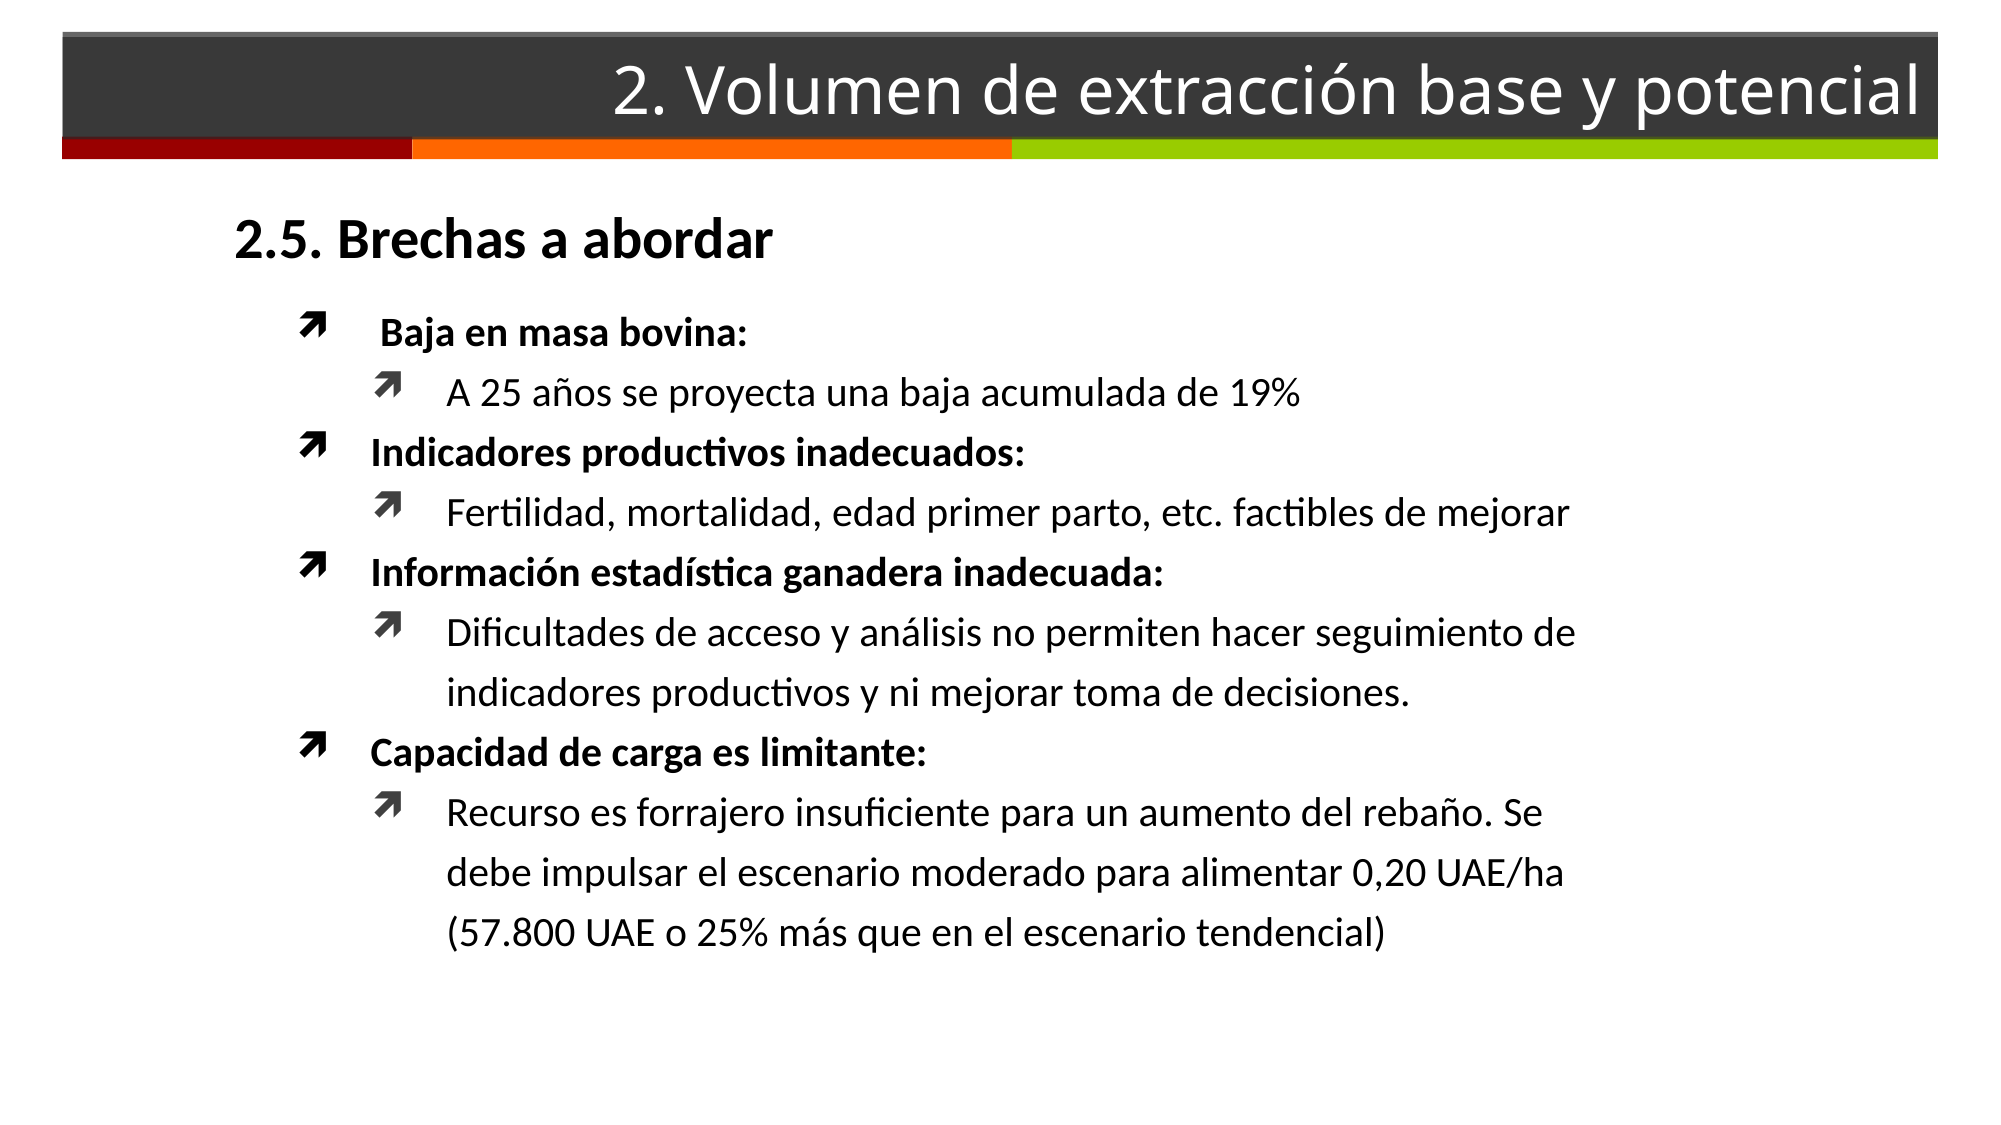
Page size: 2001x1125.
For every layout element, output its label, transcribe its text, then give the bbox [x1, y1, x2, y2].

list Baja en masa bovina: A 25 años se proyecta una baja acumulada de 19% Indicadores productivos inadecuados: Fertilidad, mortalidad, edad primer parto, etc. factibles de mejorar Información estadística ganadera inadecuada: Dificultades de acceso y análisis no permiten hacer seguimiento de indicadores productivos y ni mejorar toma de decisiones. Capacidad de carga es limitante: Recurso es forrajero insuficiente para un aumento del rebaño. Se debe impulsar el escenario moderado para alimentar 0,20 UAE/ha (57.800 UAE o 25% más que en el escenario tendencial) [281, 287, 1641, 1125]
text_box 2.5. Brechas a abordar [219, 178, 790, 278]
title 2. Volumen de extracción base y potencial [62, 37, 1938, 140]
